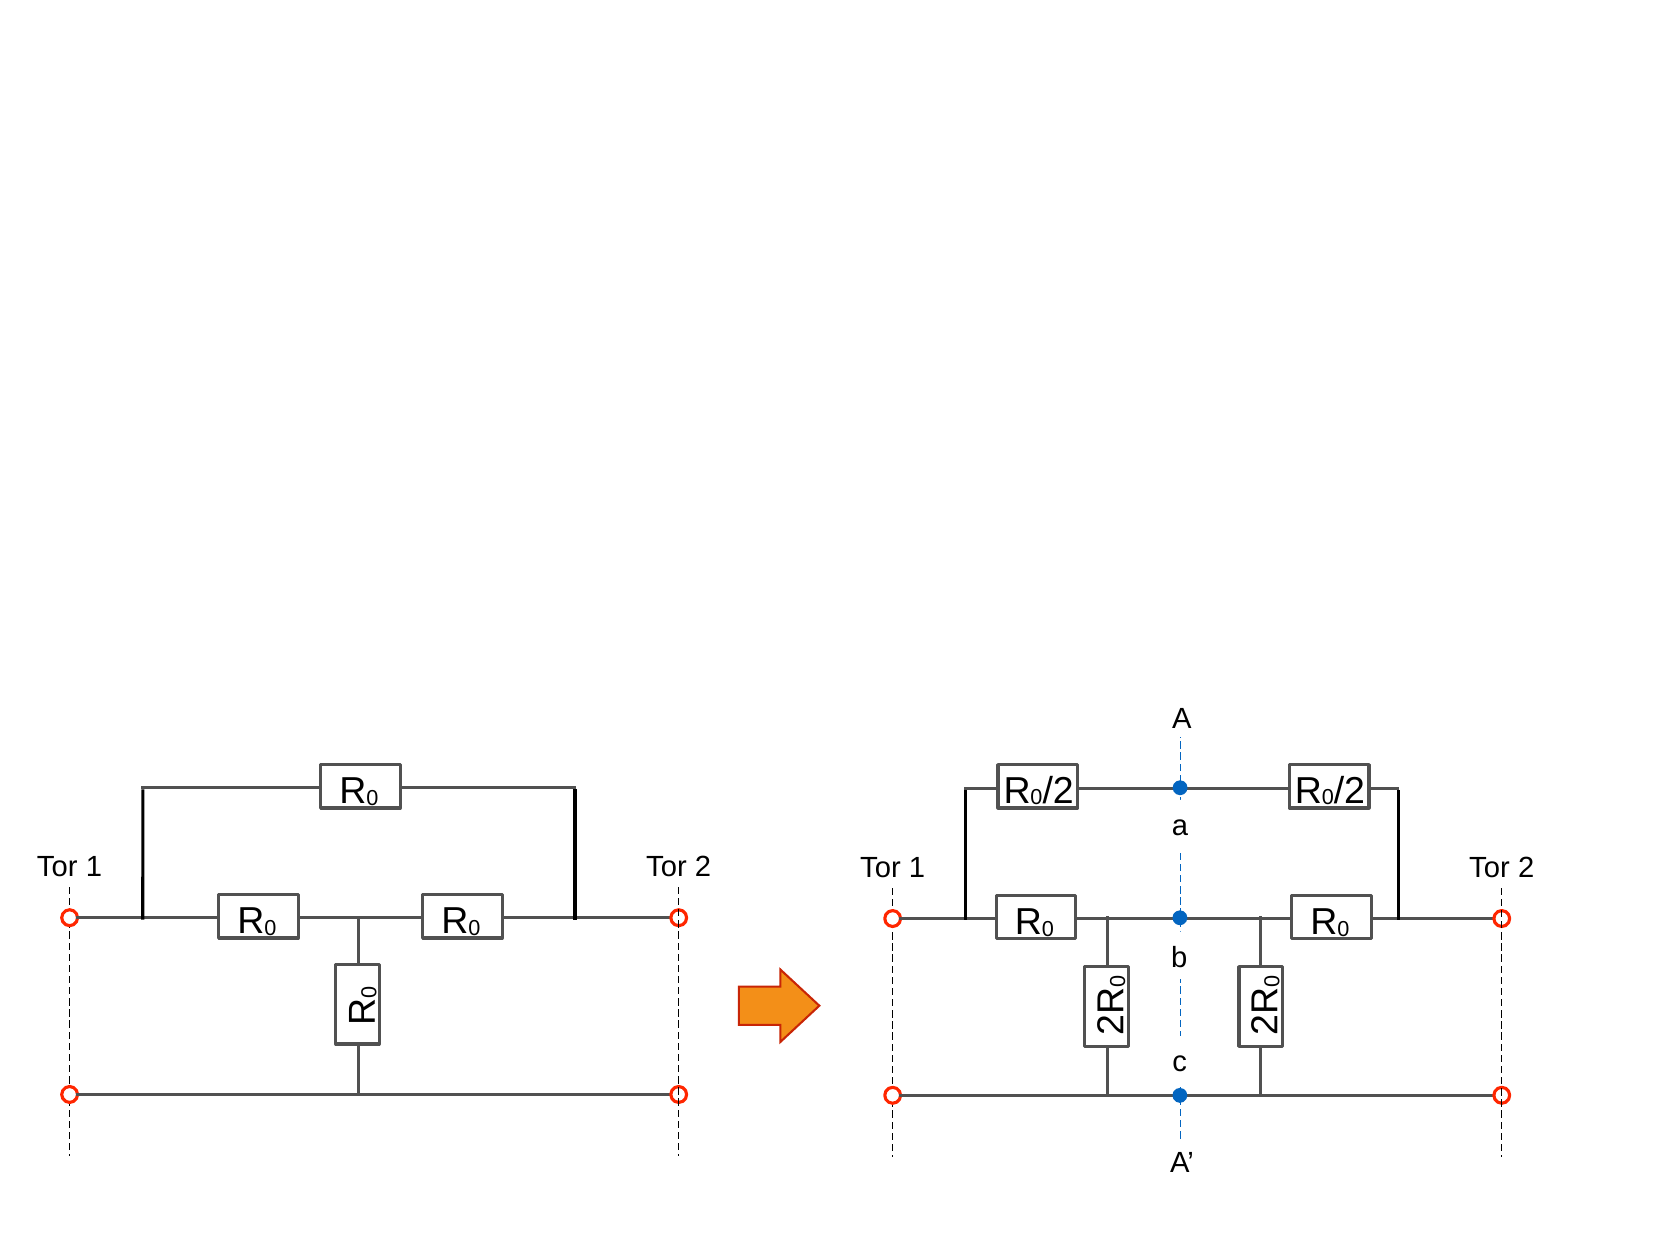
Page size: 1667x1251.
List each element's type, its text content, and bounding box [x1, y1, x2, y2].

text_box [1048, 975, 1167, 1037]
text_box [419, 887, 503, 948]
text_box [884, 1087, 901, 1104]
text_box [1270, 757, 1390, 819]
text_box A [1122, 696, 1241, 737]
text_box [992, 888, 1077, 949]
text_box Tor 1 [842, 845, 943, 886]
text_box A’ [1122, 1140, 1241, 1182]
text_box a [1145, 799, 1215, 848]
text_box [61, 909, 78, 926]
text_box b [1145, 931, 1214, 979]
text_box Tor 1 [19, 844, 120, 885]
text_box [1202, 975, 1322, 1037]
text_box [215, 887, 299, 948]
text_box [1288, 888, 1372, 949]
text_box Tor 2 [619, 844, 738, 885]
text_box [1493, 910, 1510, 927]
text_box [1174, 1089, 1186, 1102]
text_box [61, 1086, 78, 1103]
text_box a [1122, 803, 1241, 851]
text_box [738, 969, 820, 1042]
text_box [979, 757, 1098, 819]
text_box Tor 2 [1442, 845, 1561, 886]
text_box [670, 1086, 687, 1103]
text_box [884, 910, 901, 927]
text_box [1493, 1087, 1510, 1104]
text_box c [1145, 1036, 1215, 1084]
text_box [317, 975, 401, 1037]
text_box [670, 909, 687, 926]
text_box [1174, 911, 1186, 924]
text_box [317, 757, 401, 818]
text_box [1174, 781, 1186, 794]
